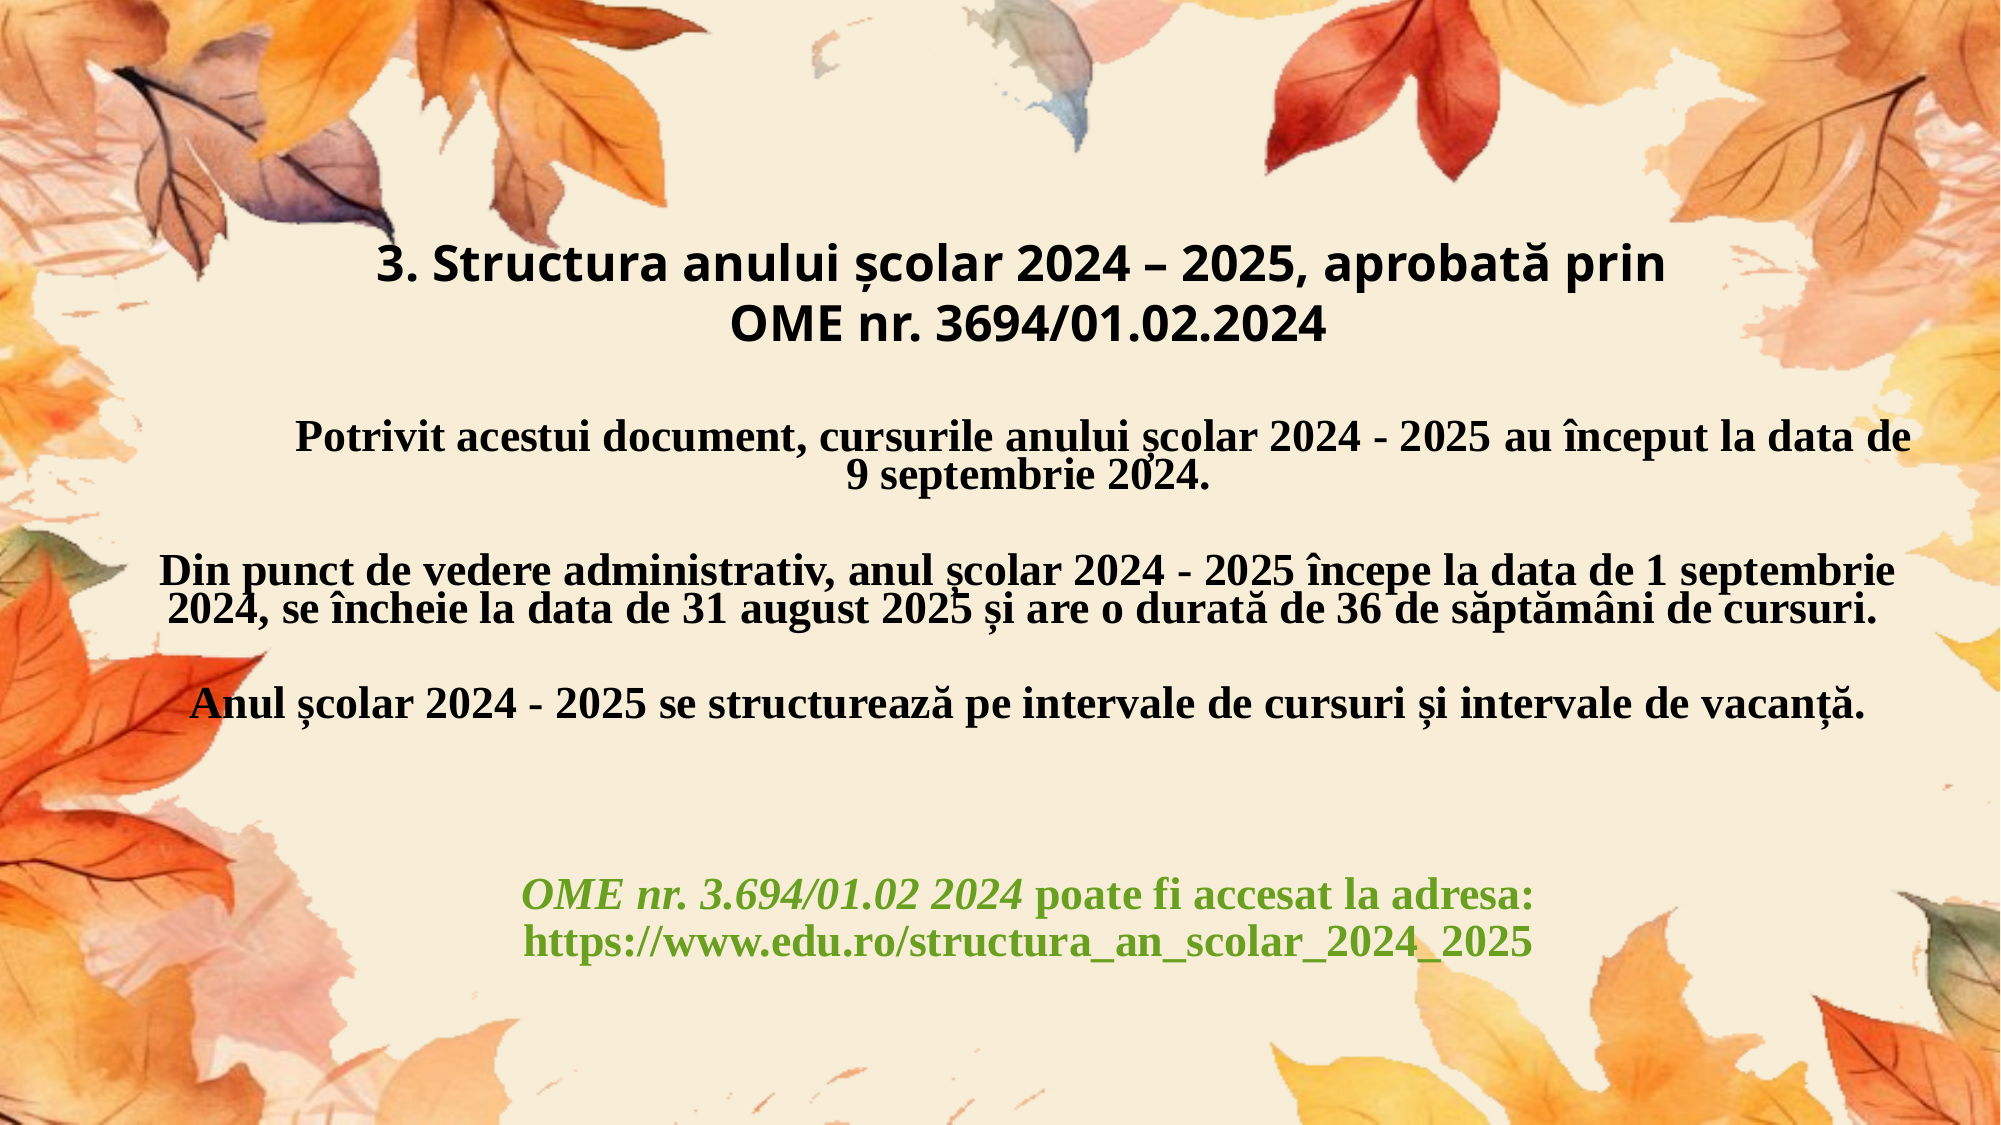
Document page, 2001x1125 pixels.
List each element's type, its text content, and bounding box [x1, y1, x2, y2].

list [153, 133, 1954, 1081]
picture [0, 0, 2001, 1125]
text_box 3. Structura anului școlar 2024 – 2025, aprobată prin OME nr. 3694/01.02.2024 Potrivit acestui document, cursurile anului școlar 2024 - 2025 au început la data de 9 septembrie 2024. Din punct de vedere administrativ, anul școlar 2024 - 2025 începe la data de 1 septembrie 2024, se încheie la data de 31 august 2025 și are o durată de 36 de săptămâni de cursuri. Anul școlar 2024 - 2025 se structurează pe intervale de cursuri și intervale de vacanță. OME nr. 3.694/01.02 2024 poate fi accesat la adresa: https://www.edu.ro/structura_an_scolar_2024_2025 [128, 224, 1929, 1081]
